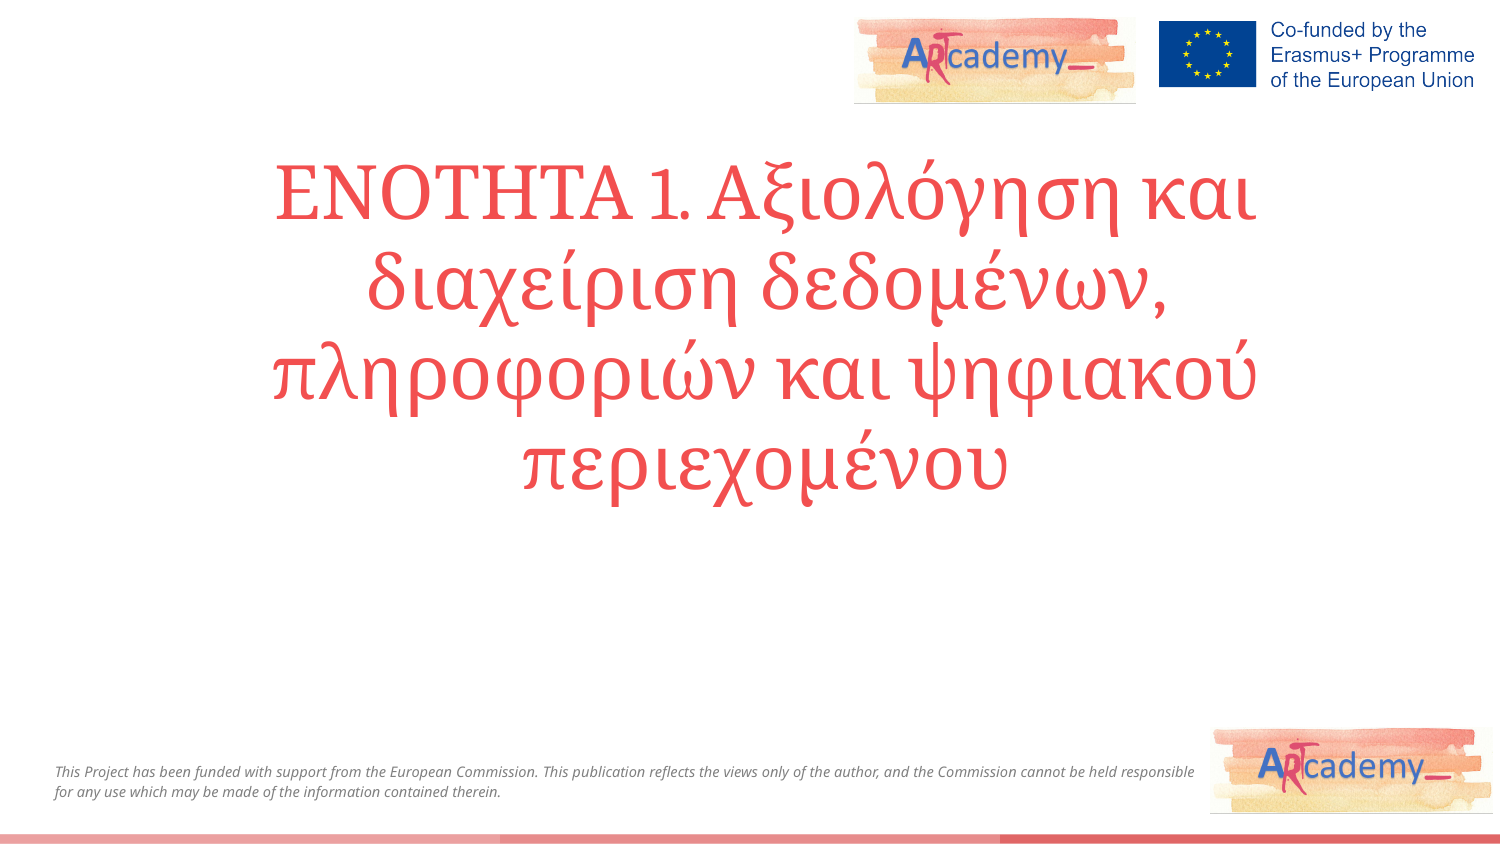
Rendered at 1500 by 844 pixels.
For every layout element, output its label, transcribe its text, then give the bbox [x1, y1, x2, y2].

picture [1158, 21, 1474, 91]
title ΕΝΟΤΗΤΑ 1. Αξιολόγηση και διαχείριση δεδομένων, πληροφοριών και ψηφιακού περιεχομένου [180, 402, 1352, 610]
picture [1210, 709, 1493, 844]
text_box This Project has been funded with support from the European Commission. This publication reflects the views only of the author, and the Commission cannot be held responsible for any use which may be made of the information contained therein. [39, 754, 1205, 799]
picture [854, 0, 1137, 134]
